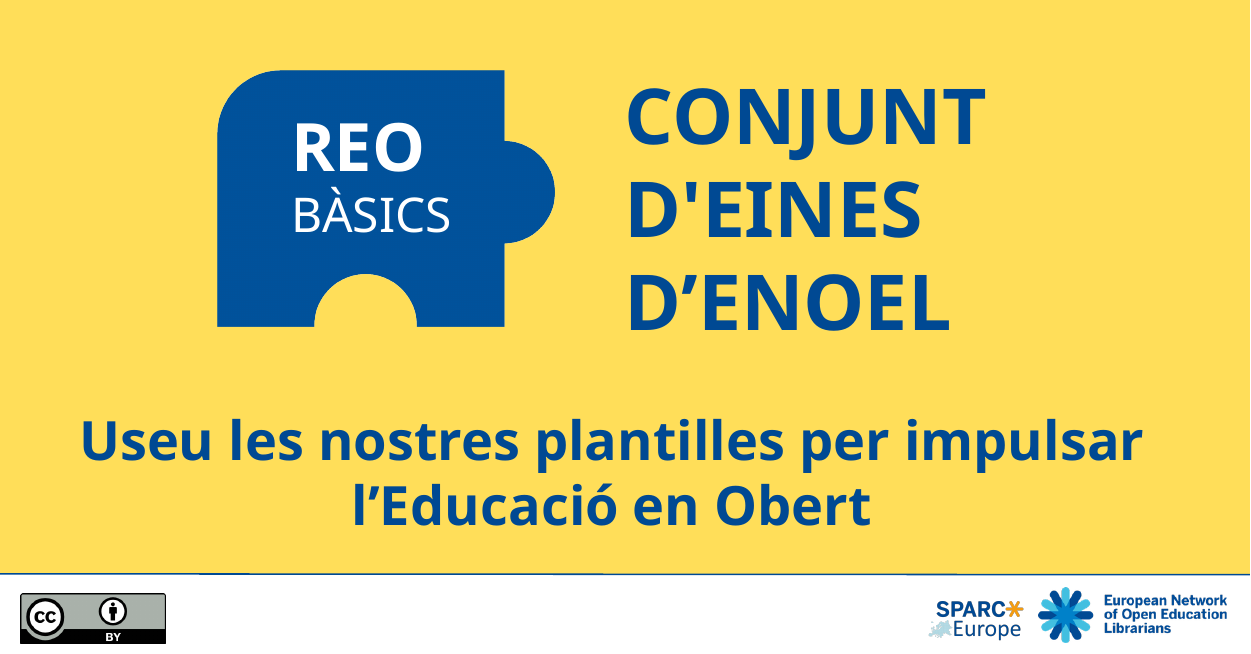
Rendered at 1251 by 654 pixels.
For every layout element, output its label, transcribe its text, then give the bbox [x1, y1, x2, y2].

picture [217, 70, 556, 327]
text_box CONJUNT D'EINES D’ENOEL [612, 55, 1155, 358]
picture [928, 586, 1027, 642]
picture [20, 592, 166, 645]
text_box [0, 582, 1250, 654]
picture [1038, 587, 1228, 643]
text_box Useu les nostres plantilles per impulsar l’Educació en Obert [0, 391, 1250, 552]
text_box REO BÀSICS [560, 90, 793, 258]
